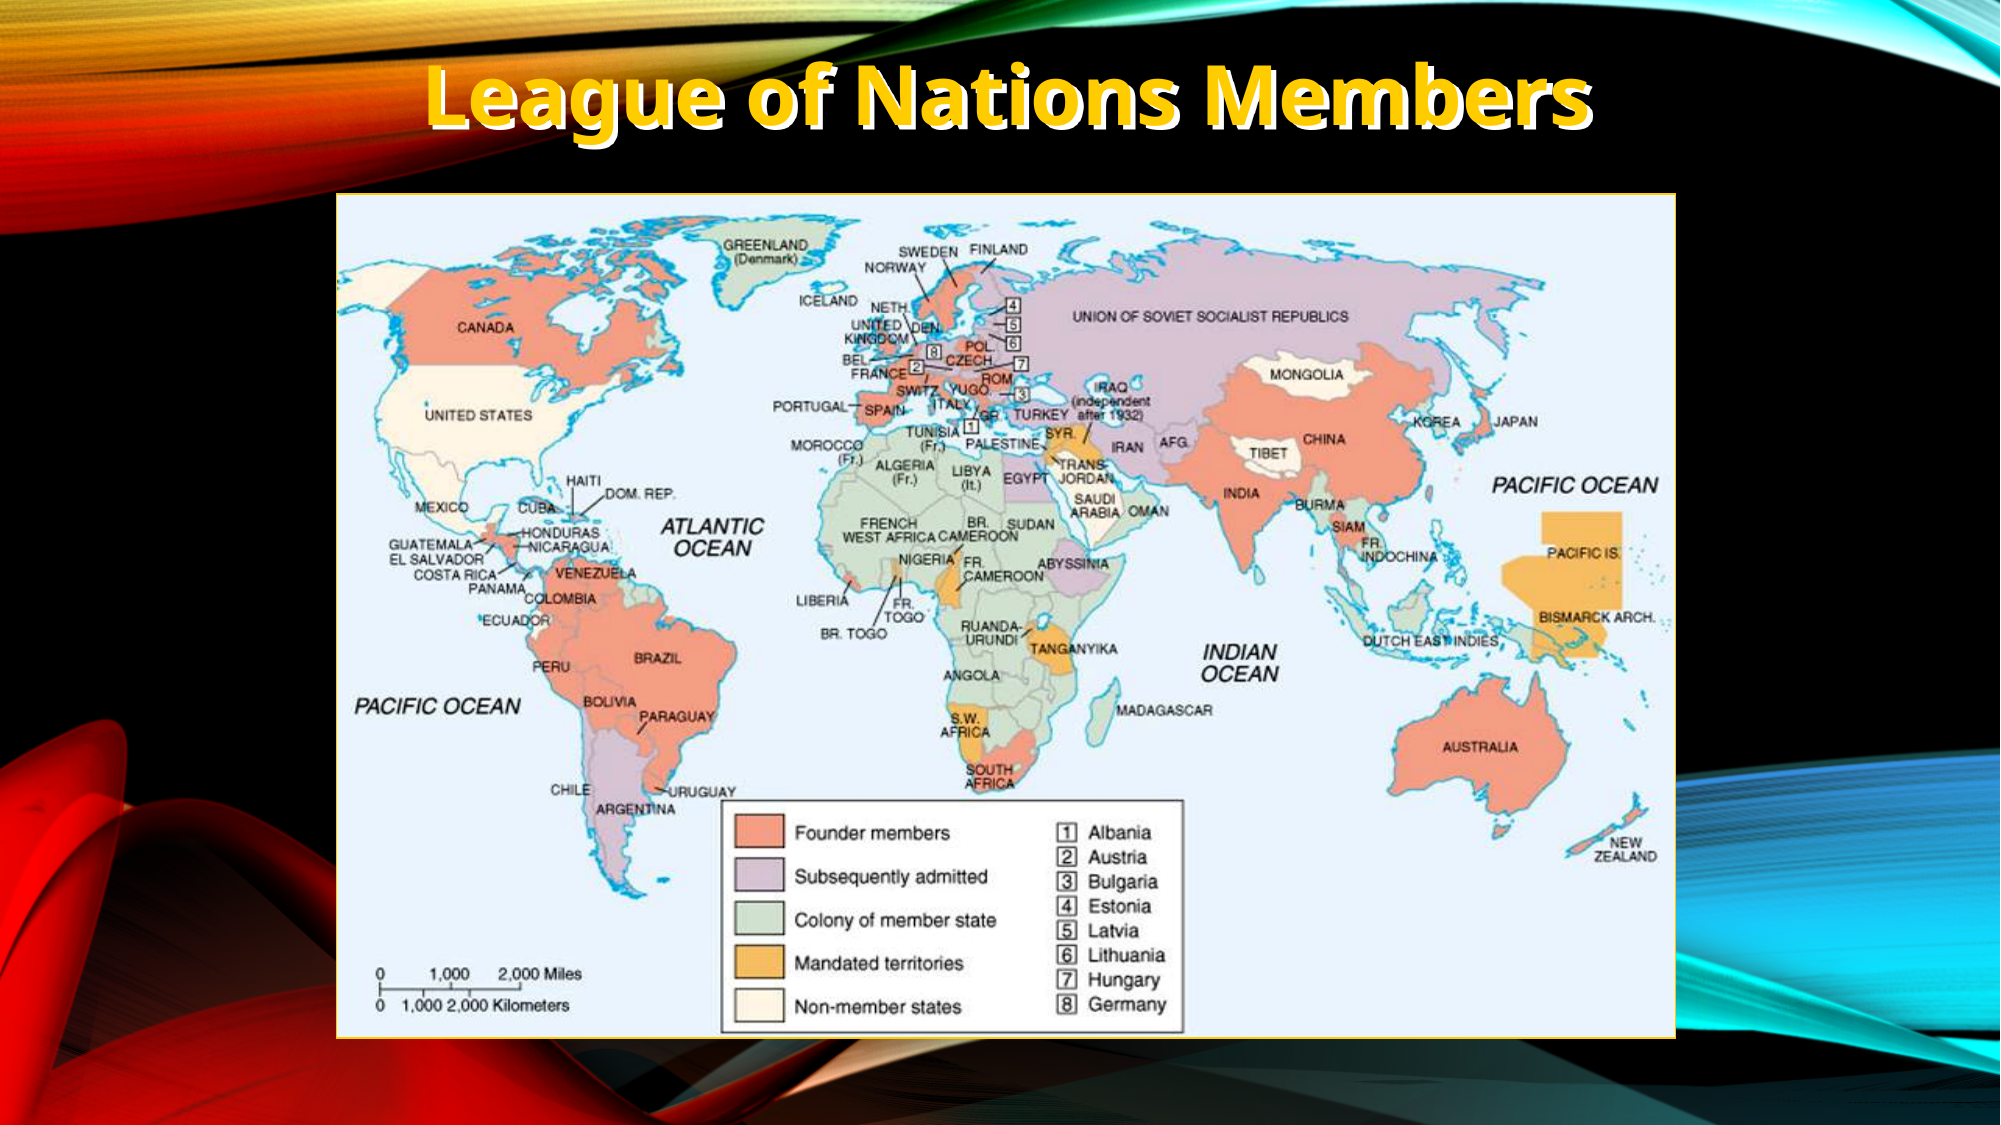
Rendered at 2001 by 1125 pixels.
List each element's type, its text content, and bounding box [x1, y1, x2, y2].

picture [0, 0, 2000, 1125]
text_box League of Nations Members [299, 34, 1713, 150]
